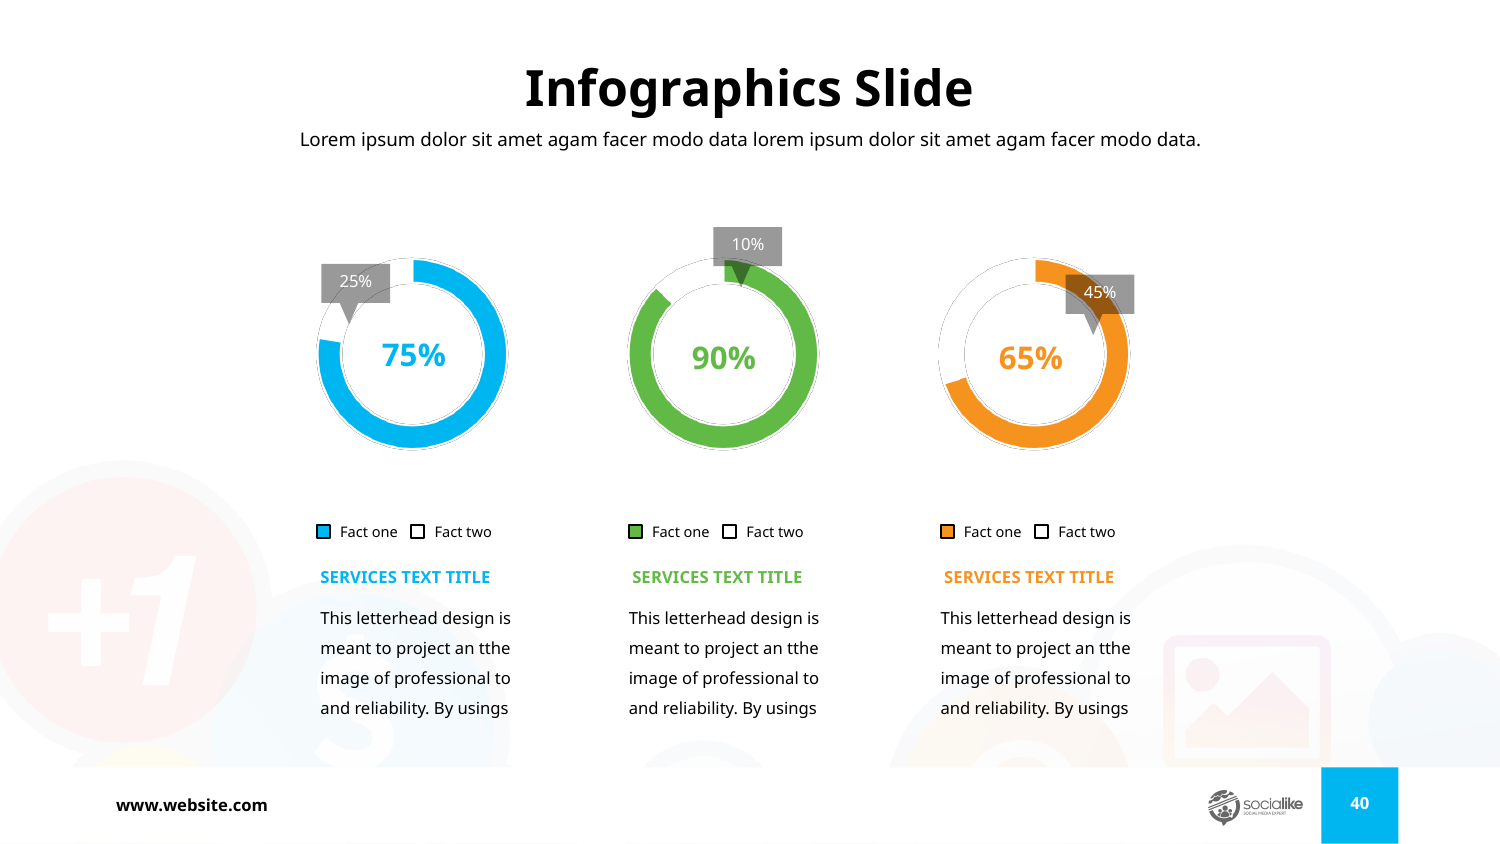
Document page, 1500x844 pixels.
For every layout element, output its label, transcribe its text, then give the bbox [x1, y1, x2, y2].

slide_number ‹#› [1322, 782, 1397, 827]
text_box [316, 519, 494, 547]
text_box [316, 228, 624, 456]
footer www.website.com [104, 785, 373, 824]
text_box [1208, 790, 1303, 826]
text_box This letterhead design is meant to project an tthe image of professional to and reliability. By usings [320, 600, 520, 715]
text_box SERVICES TEXT TITLE [320, 562, 495, 591]
text_box SERVICES TEXT TITLE [944, 562, 1118, 591]
title Infographics Slide [103, 59, 1397, 120]
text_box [627, 226, 946, 456]
list Lorem ipsum dolor sit amet agam facer modo data lorem ipsum dolor sit amet agam facer modo data. [103, 120, 1397, 160]
text_box This letterhead design is meant to project an tthe image of professional to and reliability. By usings [628, 600, 828, 715]
text_box This letterhead design is meant to project an tthe image of professional to and reliability. By usings [940, 600, 1140, 715]
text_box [940, 519, 1118, 547]
text_box SERVICES TEXT TITLE [632, 562, 807, 591]
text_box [628, 519, 806, 547]
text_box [938, 228, 1257, 456]
